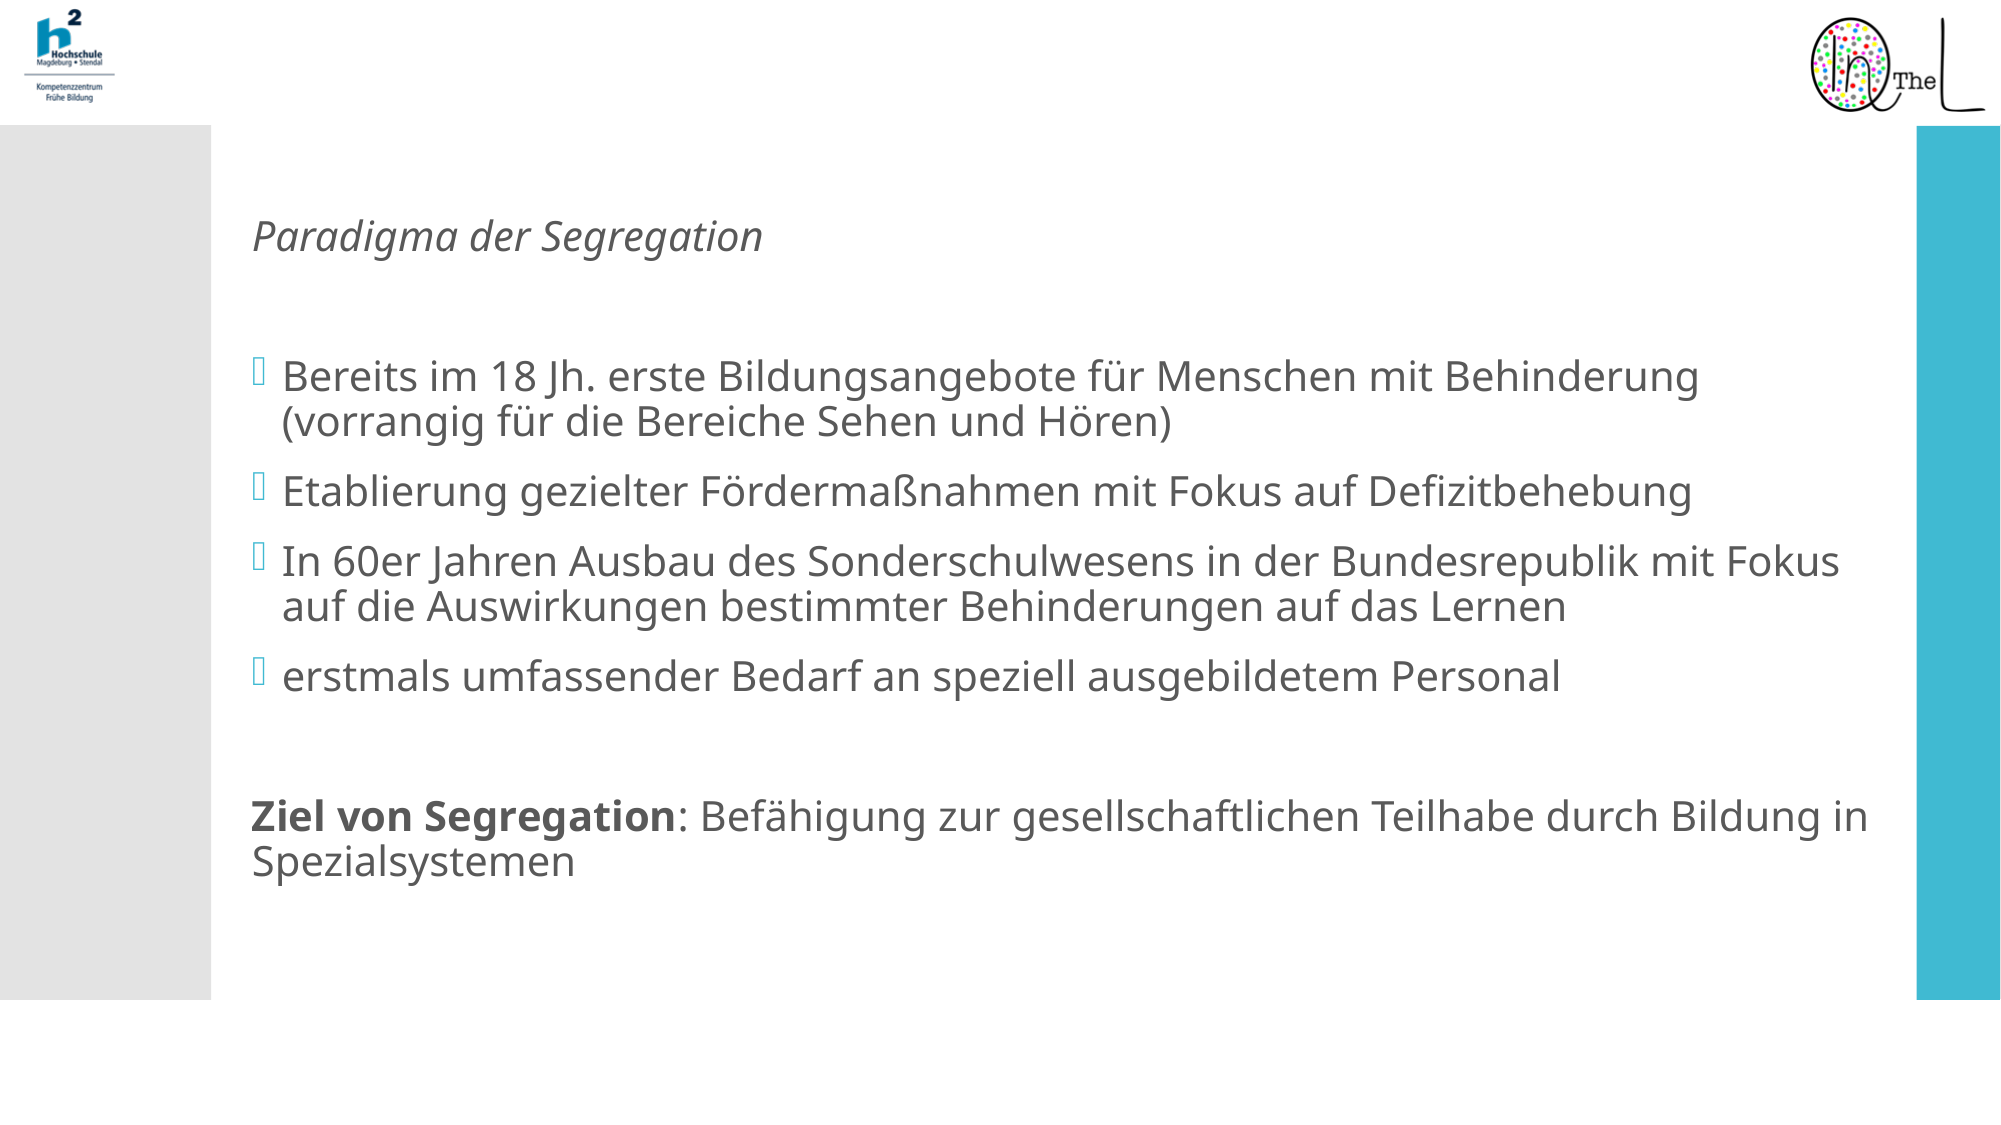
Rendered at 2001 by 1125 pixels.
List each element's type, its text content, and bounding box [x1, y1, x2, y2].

list Paradigma der Segregation Bereits im 18 Jh. erste Bildungsangebote für Menschen mit Behinderung (vorrangig für die Bereiche Sehen und Hören) Etablierung gezielter Fördermaßnahmen mit Fokus auf Defizitbehebung In 60er Jahren Ausbau des Sonderschulwesens in der Bundesrepublik mit Fokus auf die Auswirkungen bestimmter Behinderungen auf das Lernen erstmals umfassender Bedarf an speziell ausgebildetem Personal Ziel von Segregation: Befähigung zur gesellschaftlichen Teilhabe durch Bildung in Spezialsystemen [236, 207, 1891, 918]
text_box [0, 124, 212, 1001]
picture [1809, 17, 1987, 113]
picture [13, 0, 127, 113]
text_box [0, 0, 2000, 1125]
text_box [1916, 125, 2000, 1001]
